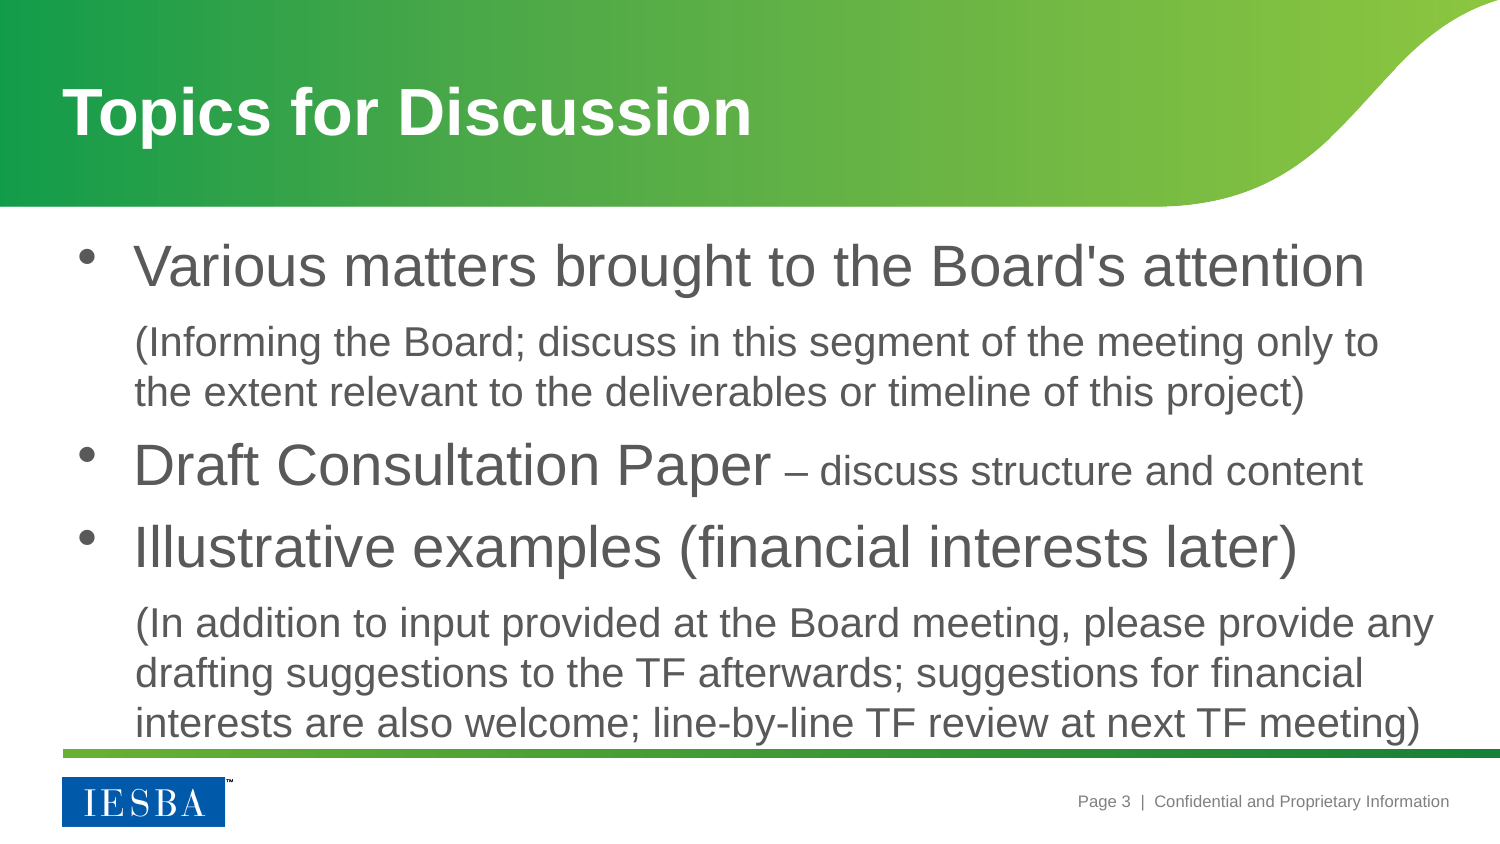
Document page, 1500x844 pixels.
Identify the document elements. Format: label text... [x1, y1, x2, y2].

title Topics for Discussion [62, 75, 1300, 142]
picture [0, 0, 1500, 207]
picture [62, 777, 233, 827]
list Various matters brought to the Board's attention (Informing the Board; discuss in this segment of the meeting only to the extent relevant to the deliverables or timeline of this project) Draft Consultation Paper – discuss structure and content Illustrative examples (financial interests later) (In addition to input provided at the Board meeting, please provide any drafting suggestions to the TF afterwards; suggestions for financial interests are also welcome; line-by-line TF review at next TF meeting) [62, 220, 1450, 724]
